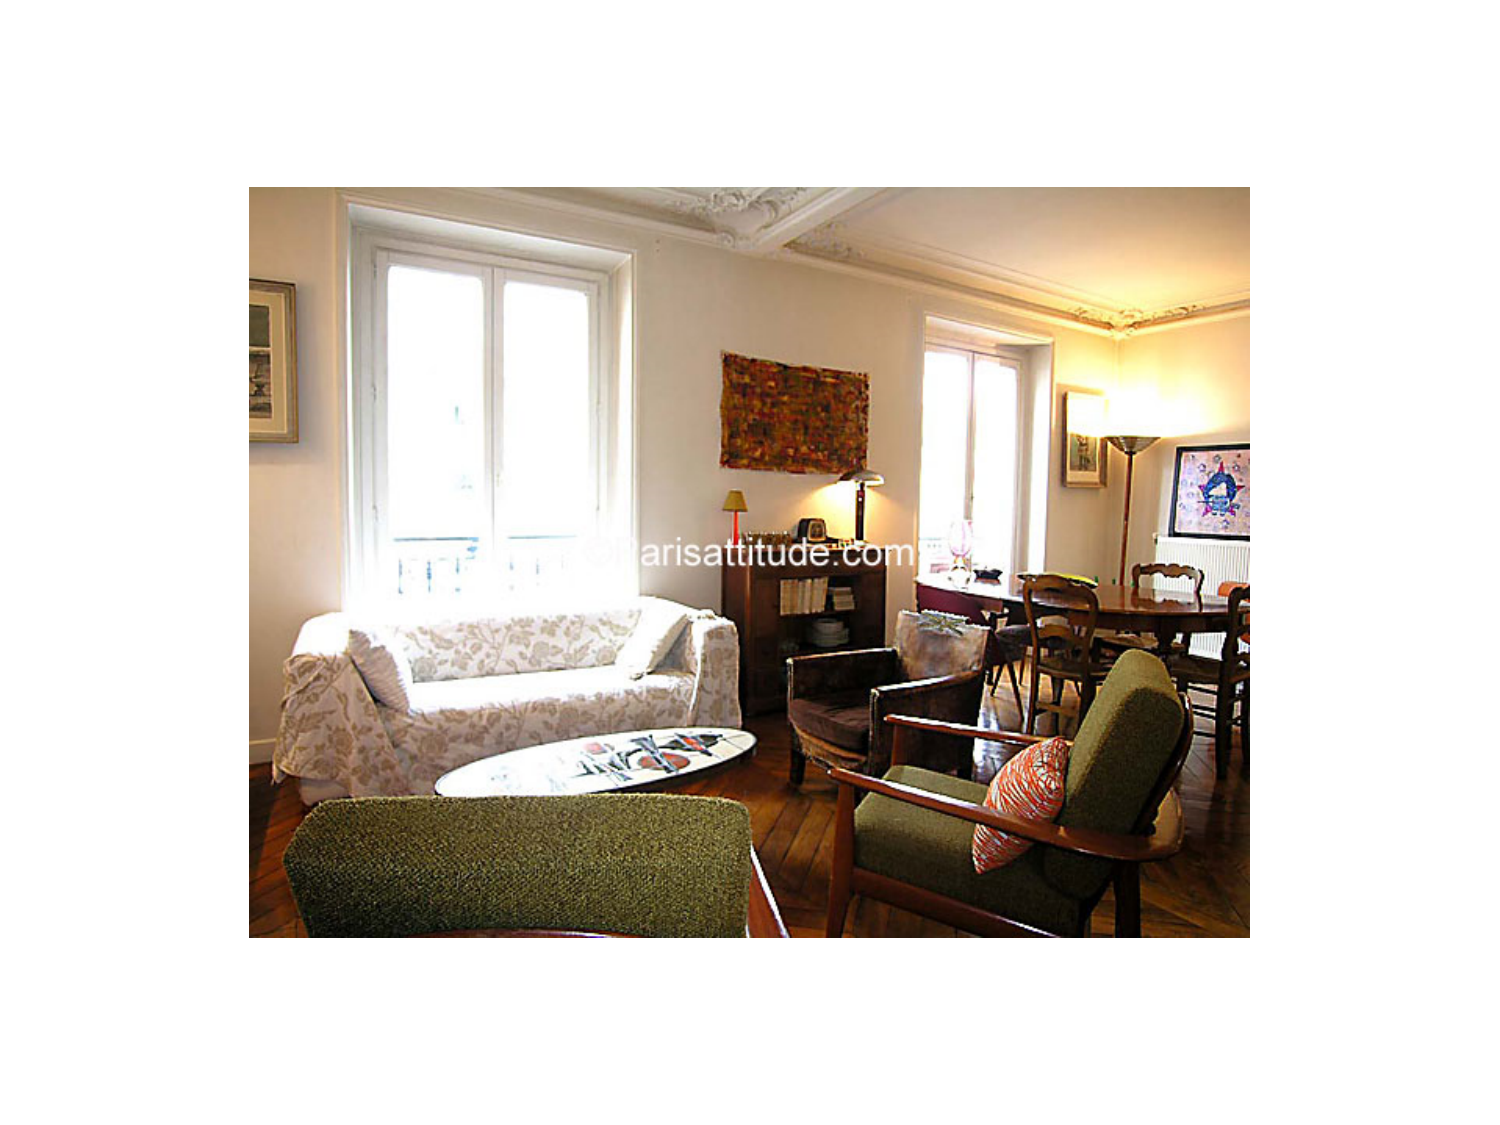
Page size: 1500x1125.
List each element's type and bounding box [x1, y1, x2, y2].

picture [249, 187, 1251, 938]
